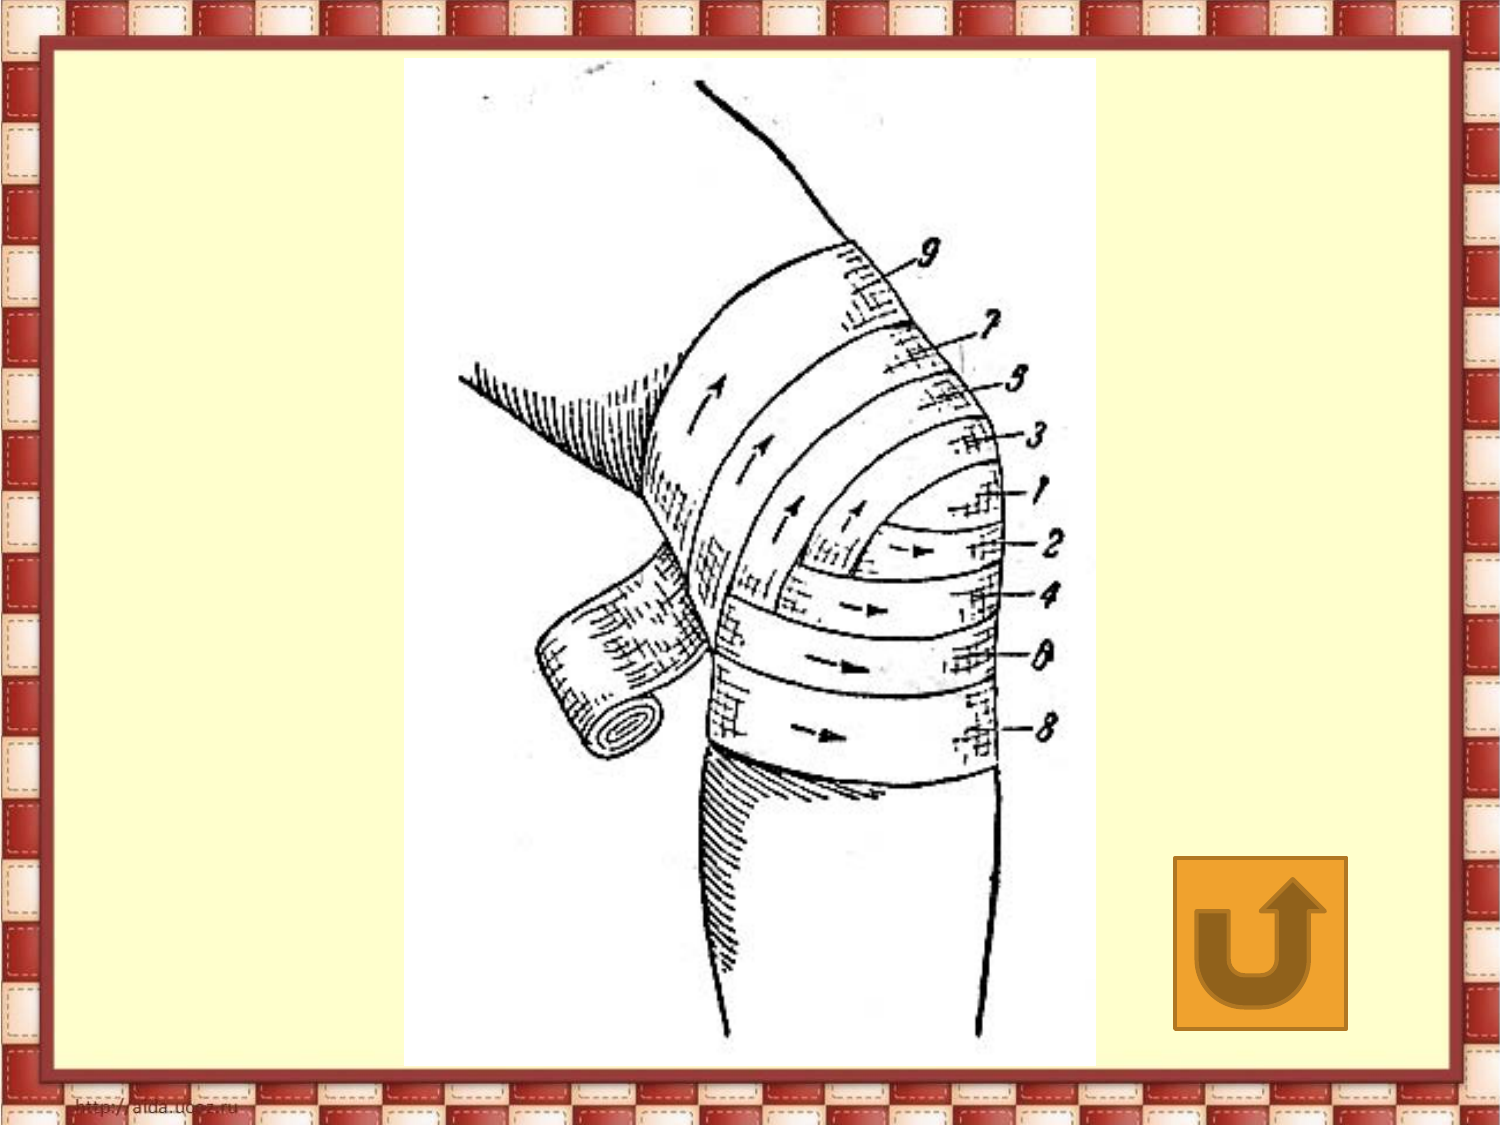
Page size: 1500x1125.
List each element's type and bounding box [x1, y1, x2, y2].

picture [0, 0, 1500, 1125]
text_box [1173, 856, 1348, 1031]
